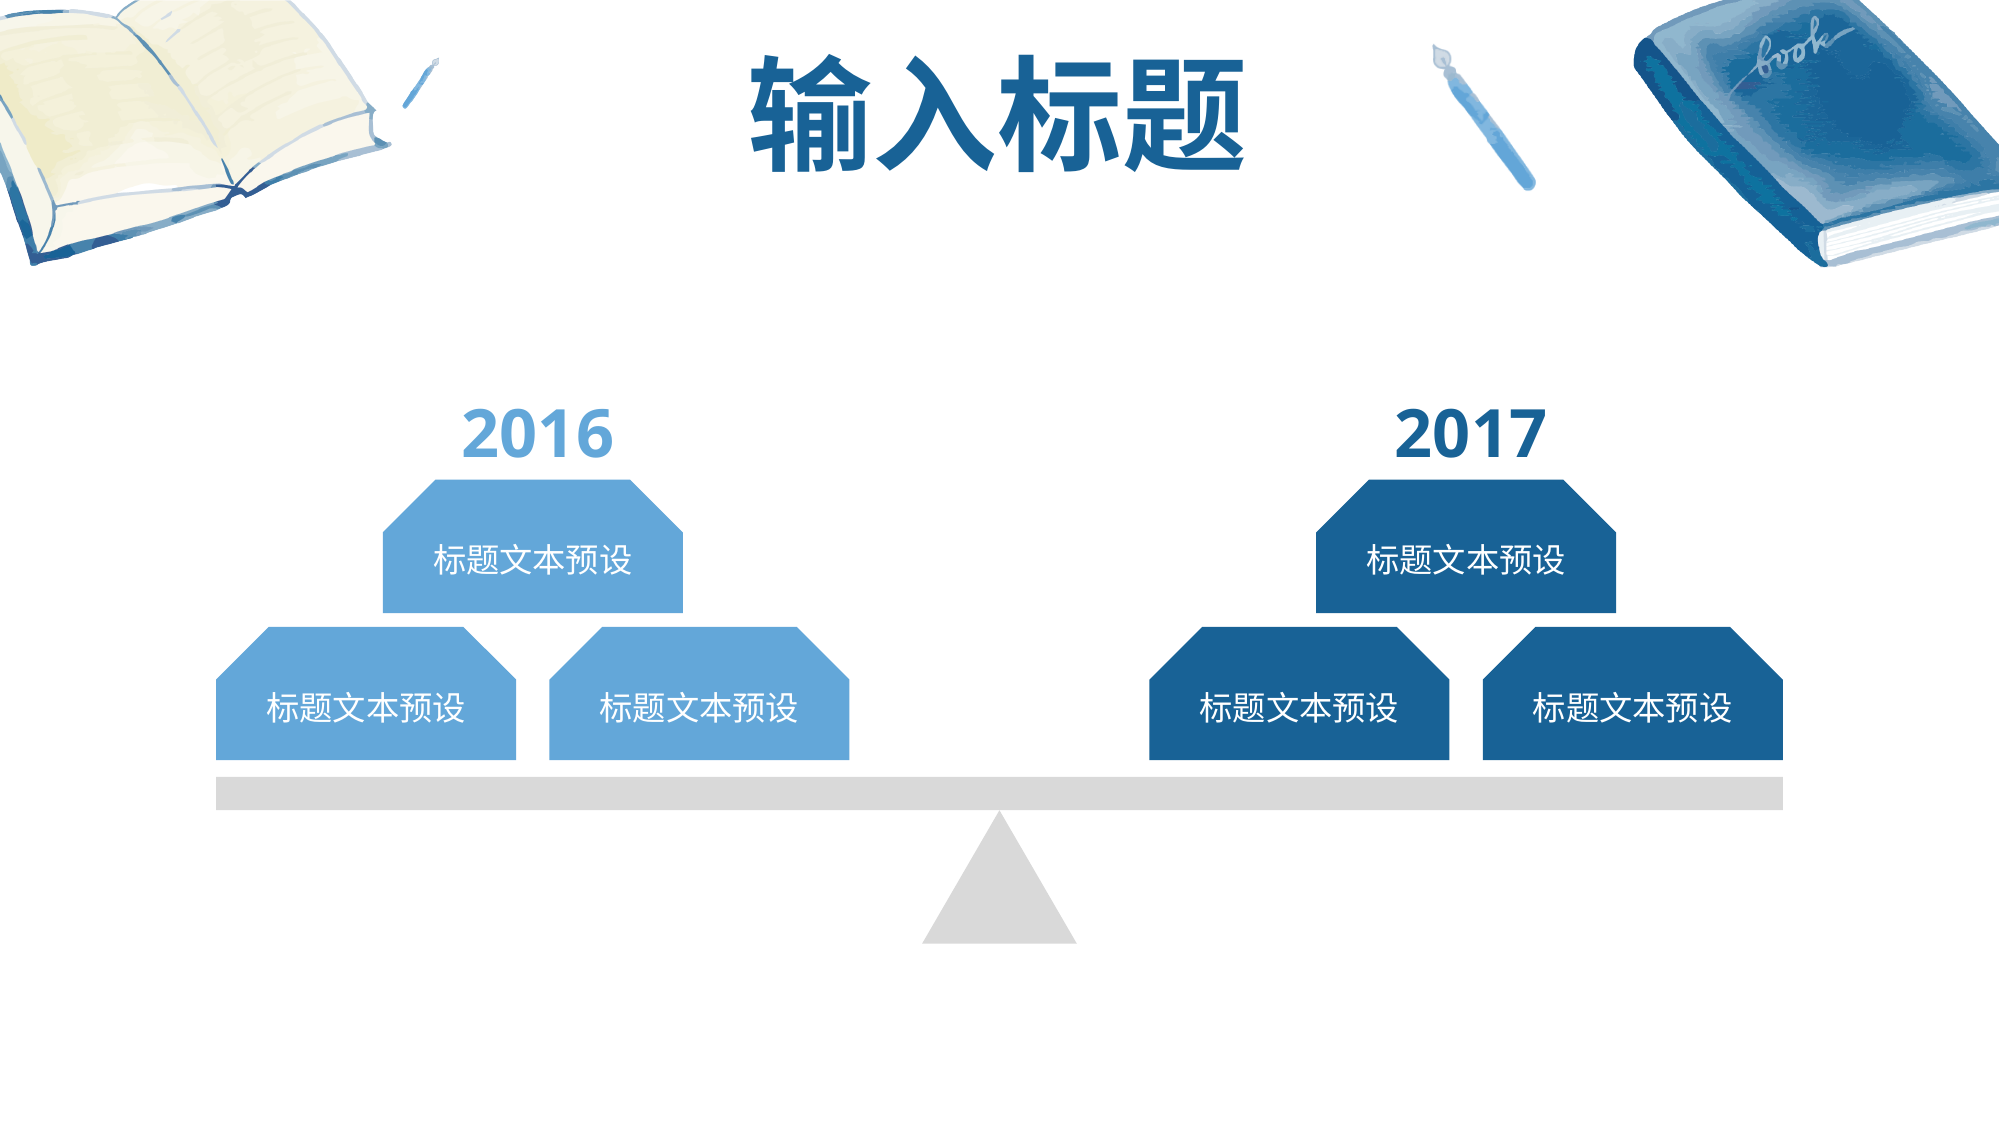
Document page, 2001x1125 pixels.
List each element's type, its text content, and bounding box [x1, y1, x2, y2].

text_box 标题文本预设 [381, 478, 684, 615]
text_box 2016 [446, 383, 627, 480]
picture [0, 0, 447, 280]
text_box 标题文本预设 [215, 625, 518, 762]
picture [1421, 0, 2000, 280]
text_box 标题文本预设 [548, 625, 851, 762]
text_box 2017 [1380, 383, 1560, 480]
text_box [215, 776, 1784, 811]
text_box 标题文本预设 [1148, 625, 1451, 762]
text_box 输入标题 [607, 29, 1387, 194]
text_box 标题文本预设 [1315, 478, 1618, 615]
text_box [920, 808, 1079, 945]
text_box 标题文本预设 [1481, 625, 1784, 762]
